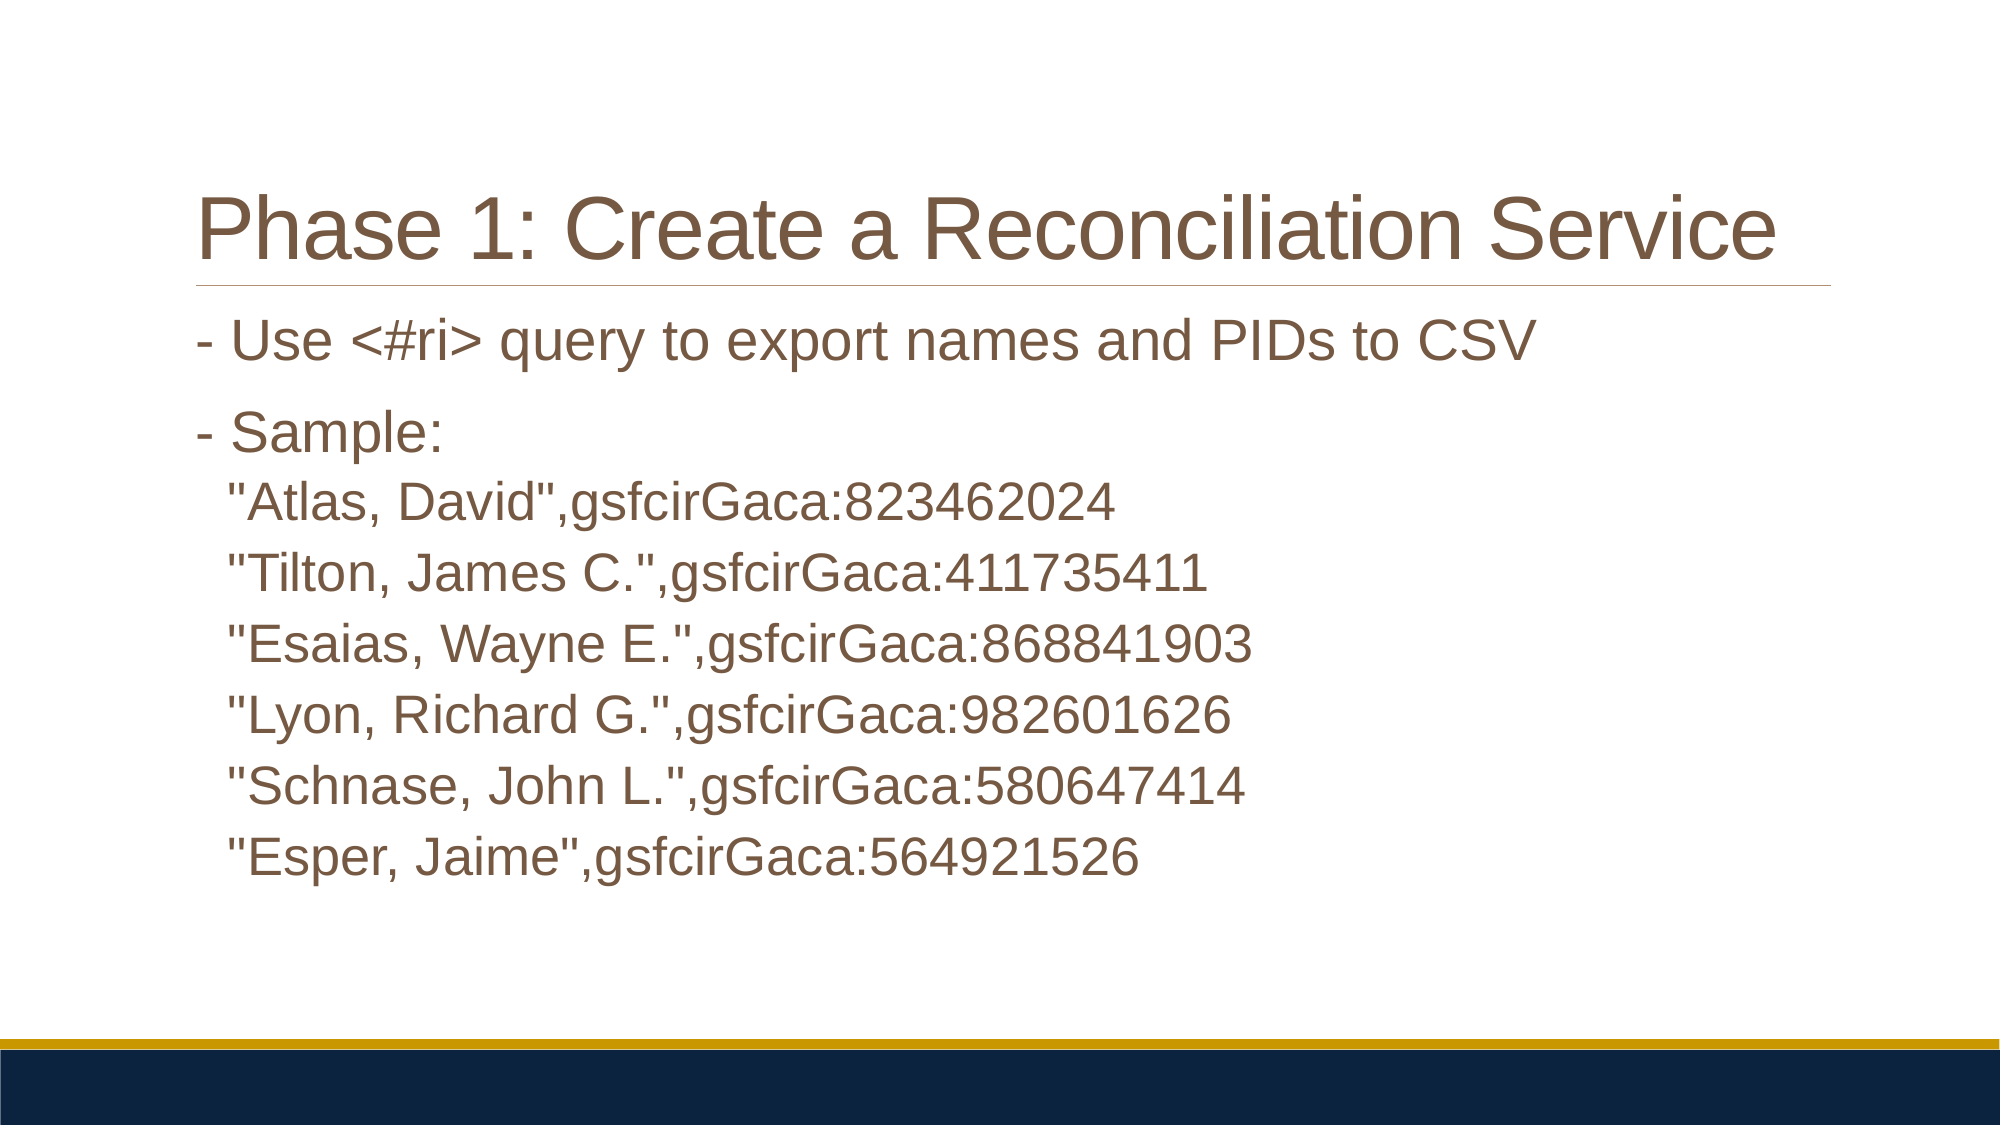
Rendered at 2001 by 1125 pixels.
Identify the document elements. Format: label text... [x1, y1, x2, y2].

title Phase 1: Create a Reconciliation Service [180, 47, 1830, 285]
list - Use <#ri> query to export names and PIDs to CSV - Sample: "Atlas, David",gsfcirGaca:823462024 "Tilton, James C.",gsfcirGaca:411735411 "Esaias, Wayne E.",gsfcirGaca:868841903 "Lyon, Richard G.",gsfcirGaca:982601626 "Schnase, John L.",gsfcirGaca:580647414 "Esper, Jaime",gsfcirGaca:564921526 [180, 302, 1830, 963]
